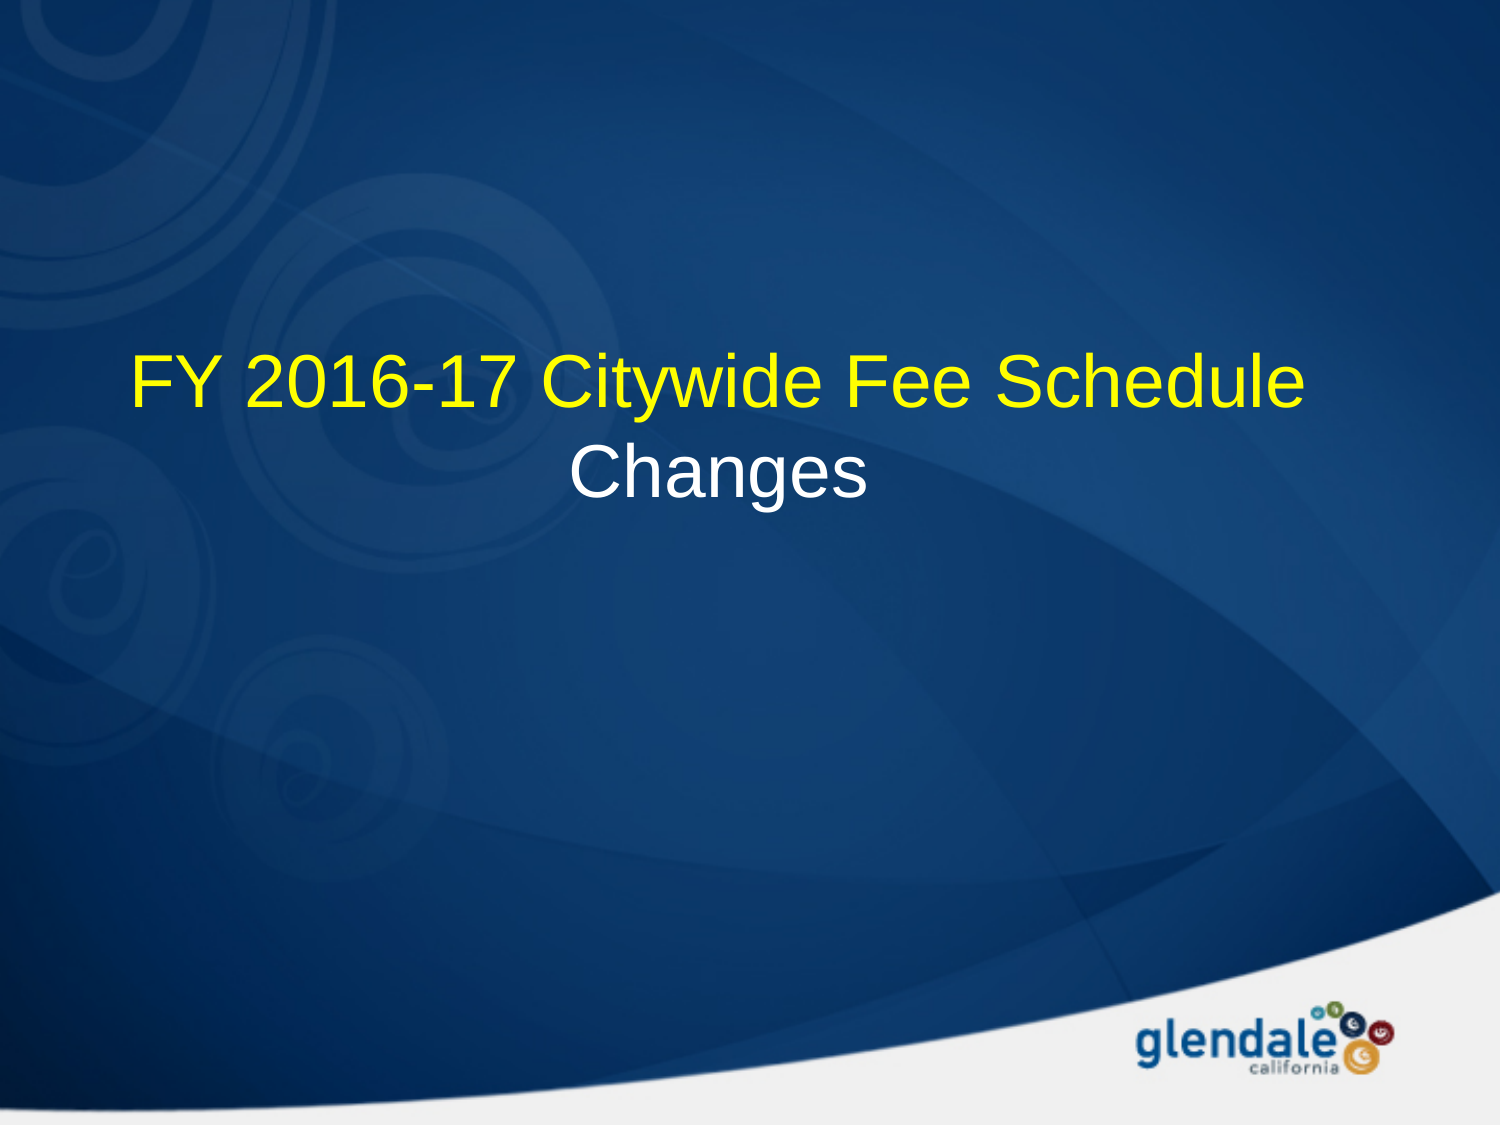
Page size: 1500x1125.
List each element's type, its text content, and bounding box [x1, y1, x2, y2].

picture [0, 0, 1500, 1125]
text_box FY 2016-17 Citywide Fee Schedule Changes [12, 324, 1425, 888]
